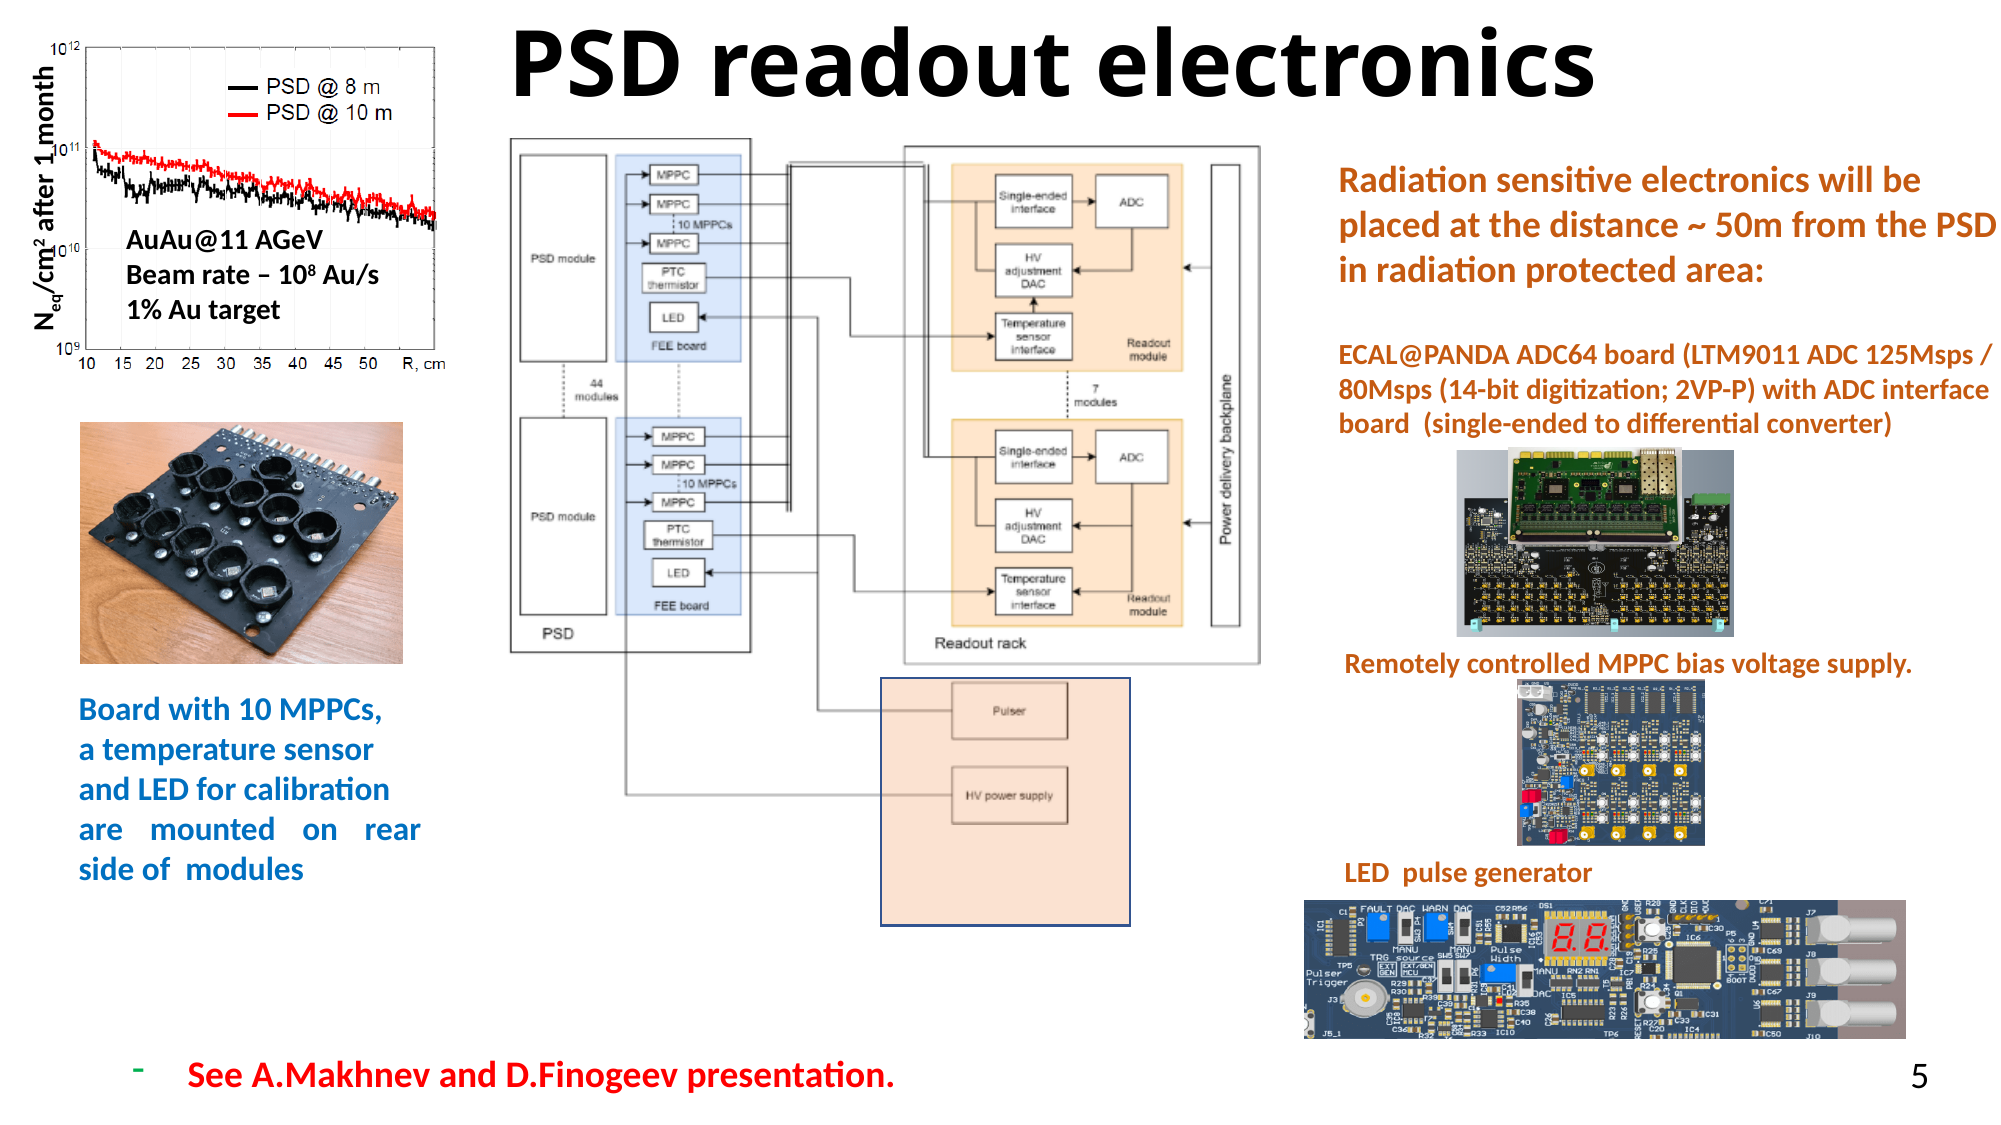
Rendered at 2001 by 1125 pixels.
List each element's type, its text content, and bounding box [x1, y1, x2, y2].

text_box See A.Makhnev and D.Finogeev presentation. [117, 997, 1401, 1103]
picture [80, 422, 403, 664]
text_box PSD readout electronics [494, 0, 1630, 139]
text_box 5 [1494, 1043, 1945, 1104]
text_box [16, 22, 452, 374]
text_box Board with 10 MPPCs, a temperature sensor and LED for calibration are mounted on rear side of modules [63, 680, 437, 935]
text_box Remotely controlled MPPC bias voltage supply. LED pulse generator [1329, 636, 2000, 896]
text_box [501, 138, 1261, 926]
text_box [1456, 447, 1734, 637]
picture [1304, 900, 1906, 1039]
text_box Radiation sensitive electronics will be placed at the distance ~ 50m from the PSD in radiation protected area: ECAL@PANDA ADC64 board (LTM9011 ADC 125Msps / 80Msps (14-bit digitization; 2VP-P) with ADC interface board (single-ended to differential converter) [1323, 102, 2000, 699]
picture [1517, 679, 1705, 846]
